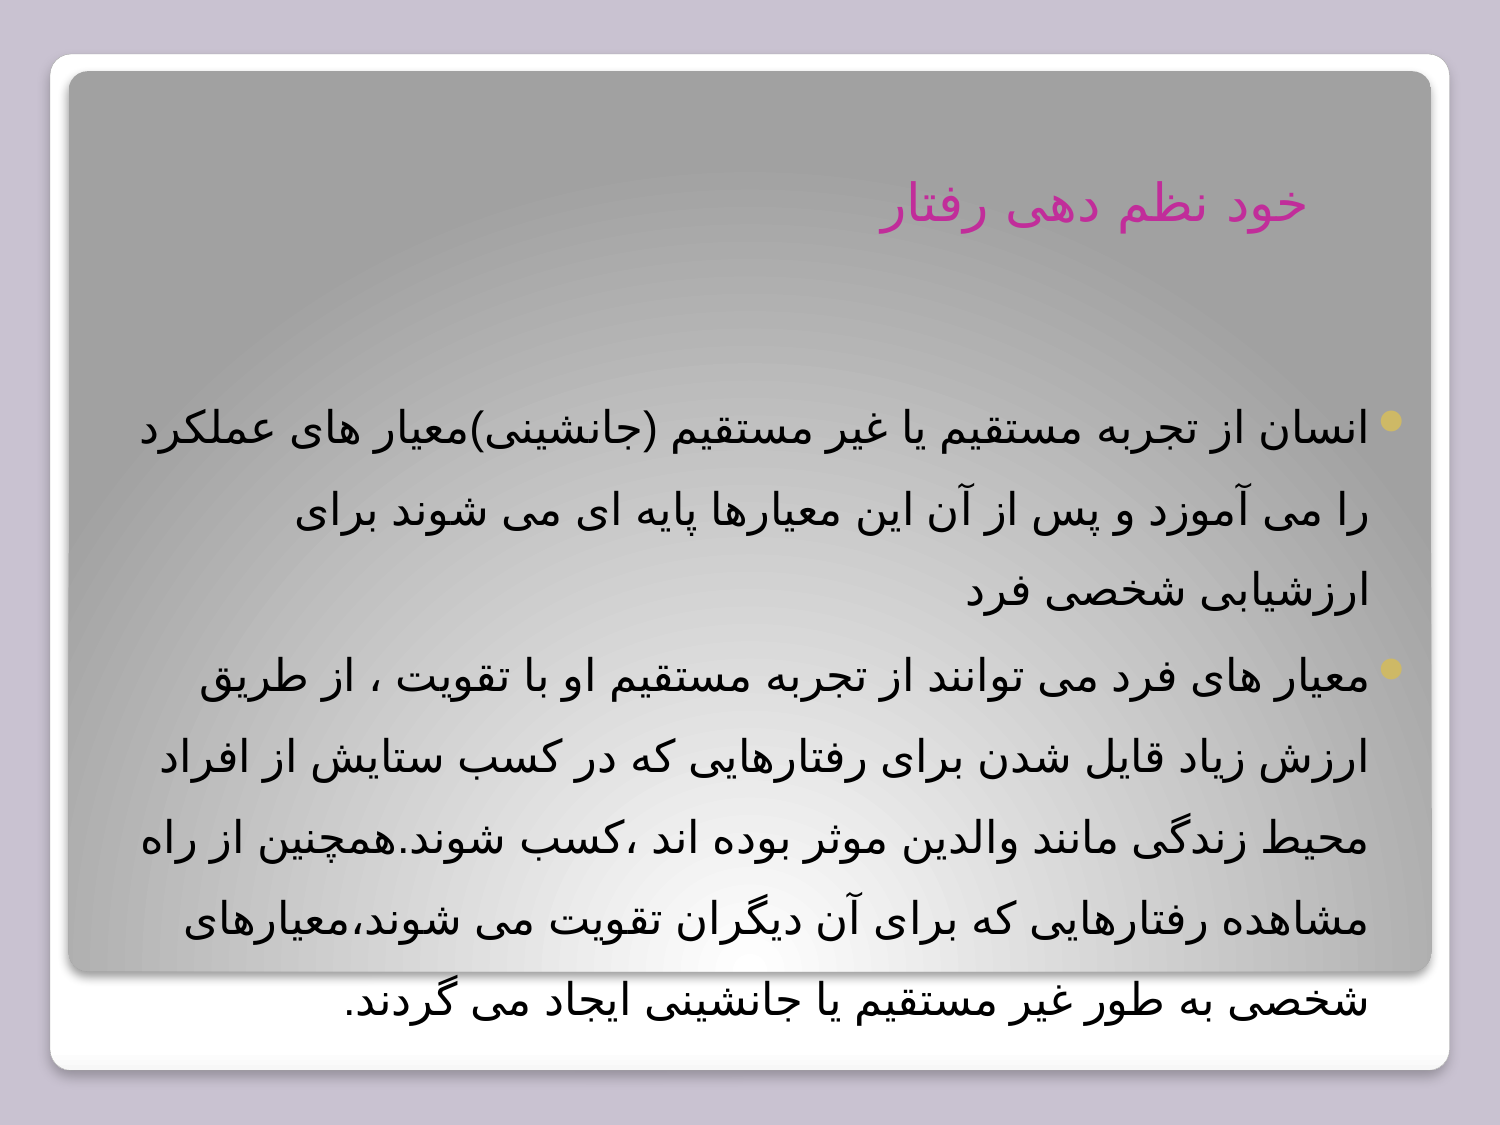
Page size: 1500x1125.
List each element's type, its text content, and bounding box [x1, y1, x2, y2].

list خود نظم دهی رفتار انسان از تجربه مستقیم یا غیر مستقیم (جانشینی)معیار های عملکرد را می آموزد و پس از آن این معیارها پایه ای می شوند برای ارزشیابی شخصی فرد معیار های فرد می توانند از تجربه مستقیم او با تقویت ، از طریق ارزش زیاد قایل شدن برای رفتارهایی که در کسب ستایش از افراد محیط زندگی مانند والدین موثر بوده اند ،کسب شوند.همچنین از راه مشاهده رفتارهایی که برای آن دیگران تقویت می شوند،معیارهای شخصی به طور غیر مستقیم یا جانشینی ایجاد می گردند. [82, 86, 1425, 1038]
